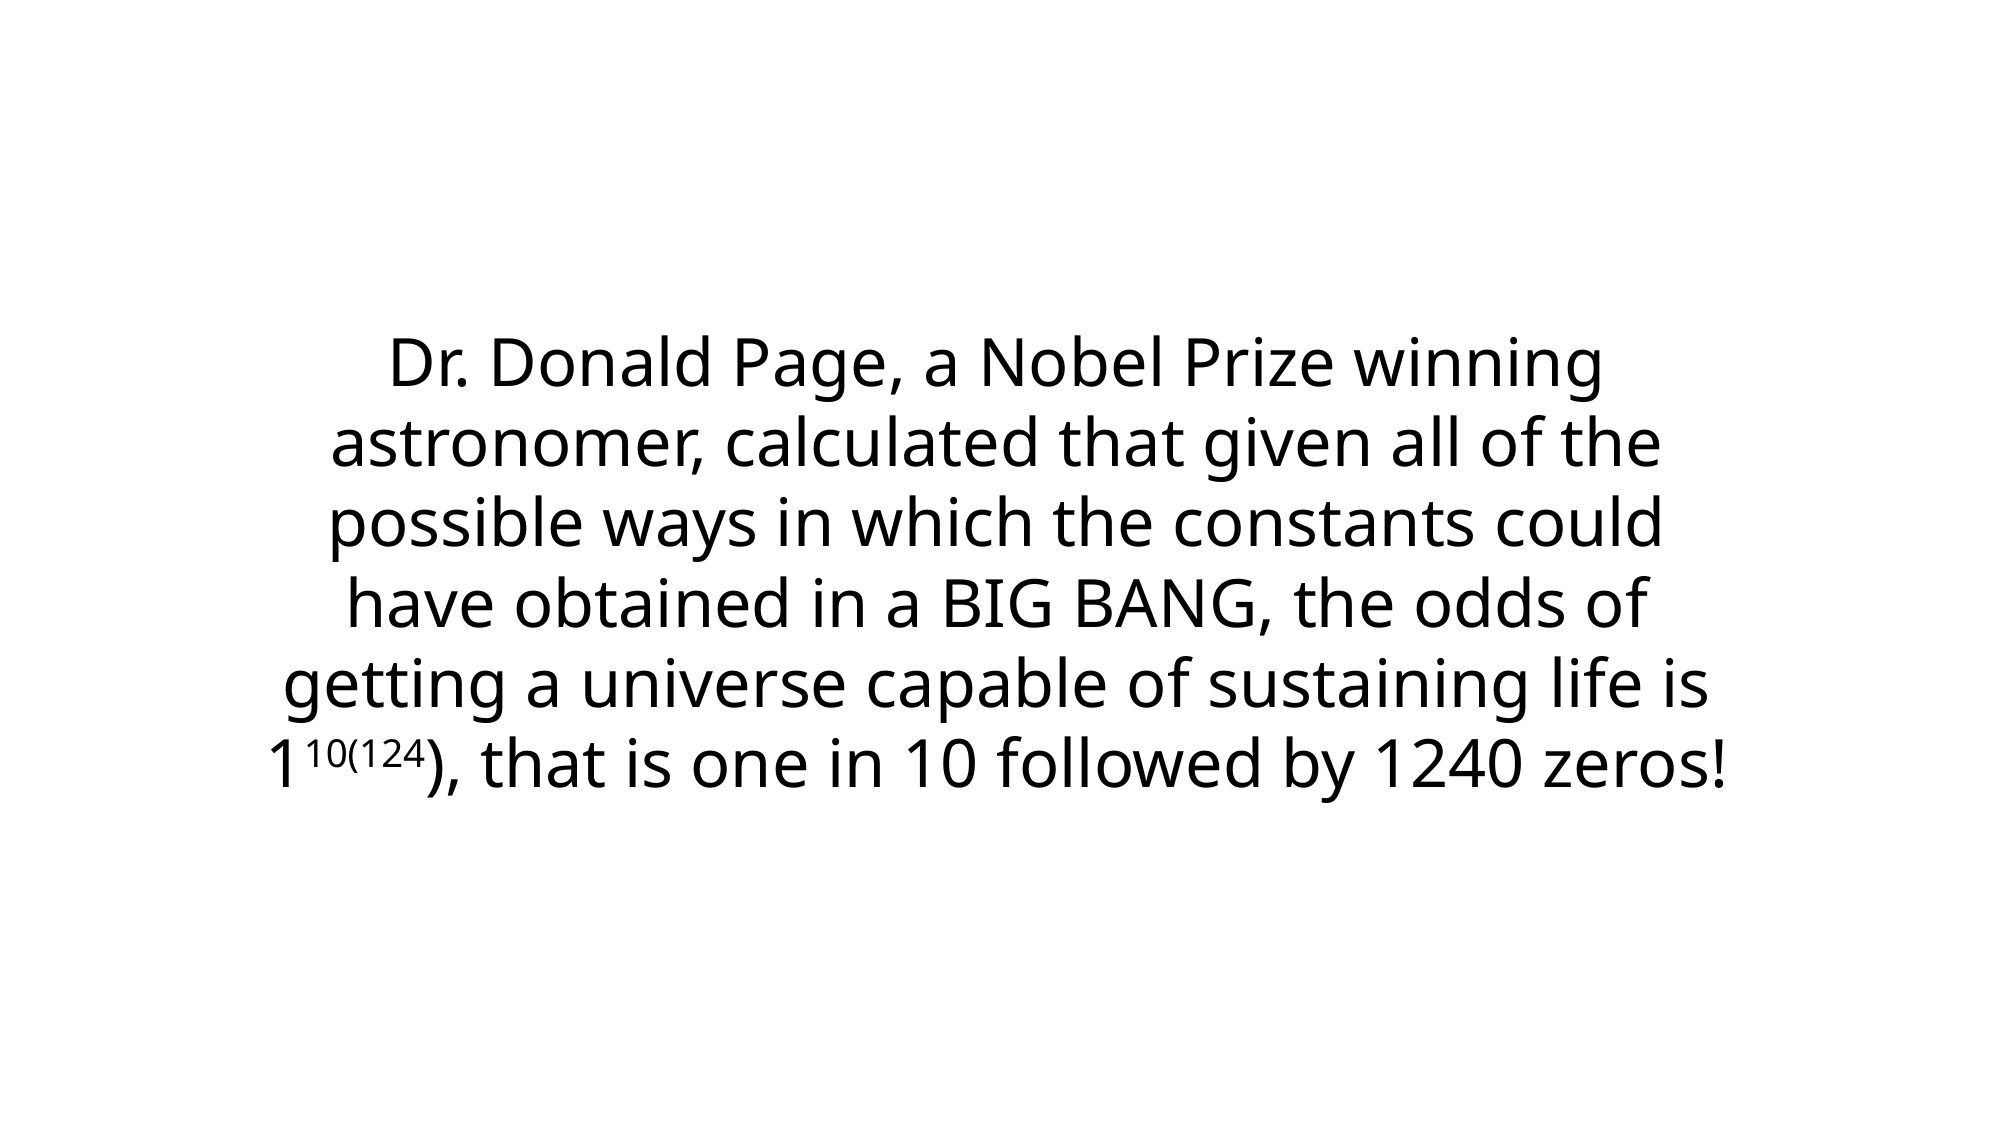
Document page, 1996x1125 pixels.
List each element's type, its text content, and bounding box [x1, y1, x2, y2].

list Dr. Donald Page, a Nobel Prize winning astronomer, calculated that given all of the possible ways in which the constants could have obtained in a BIG BANG, the odds of getting a universe capable of sustaining life is 110(124), that is one in 10 followed by 1240 zeros! [249, 312, 1746, 880]
